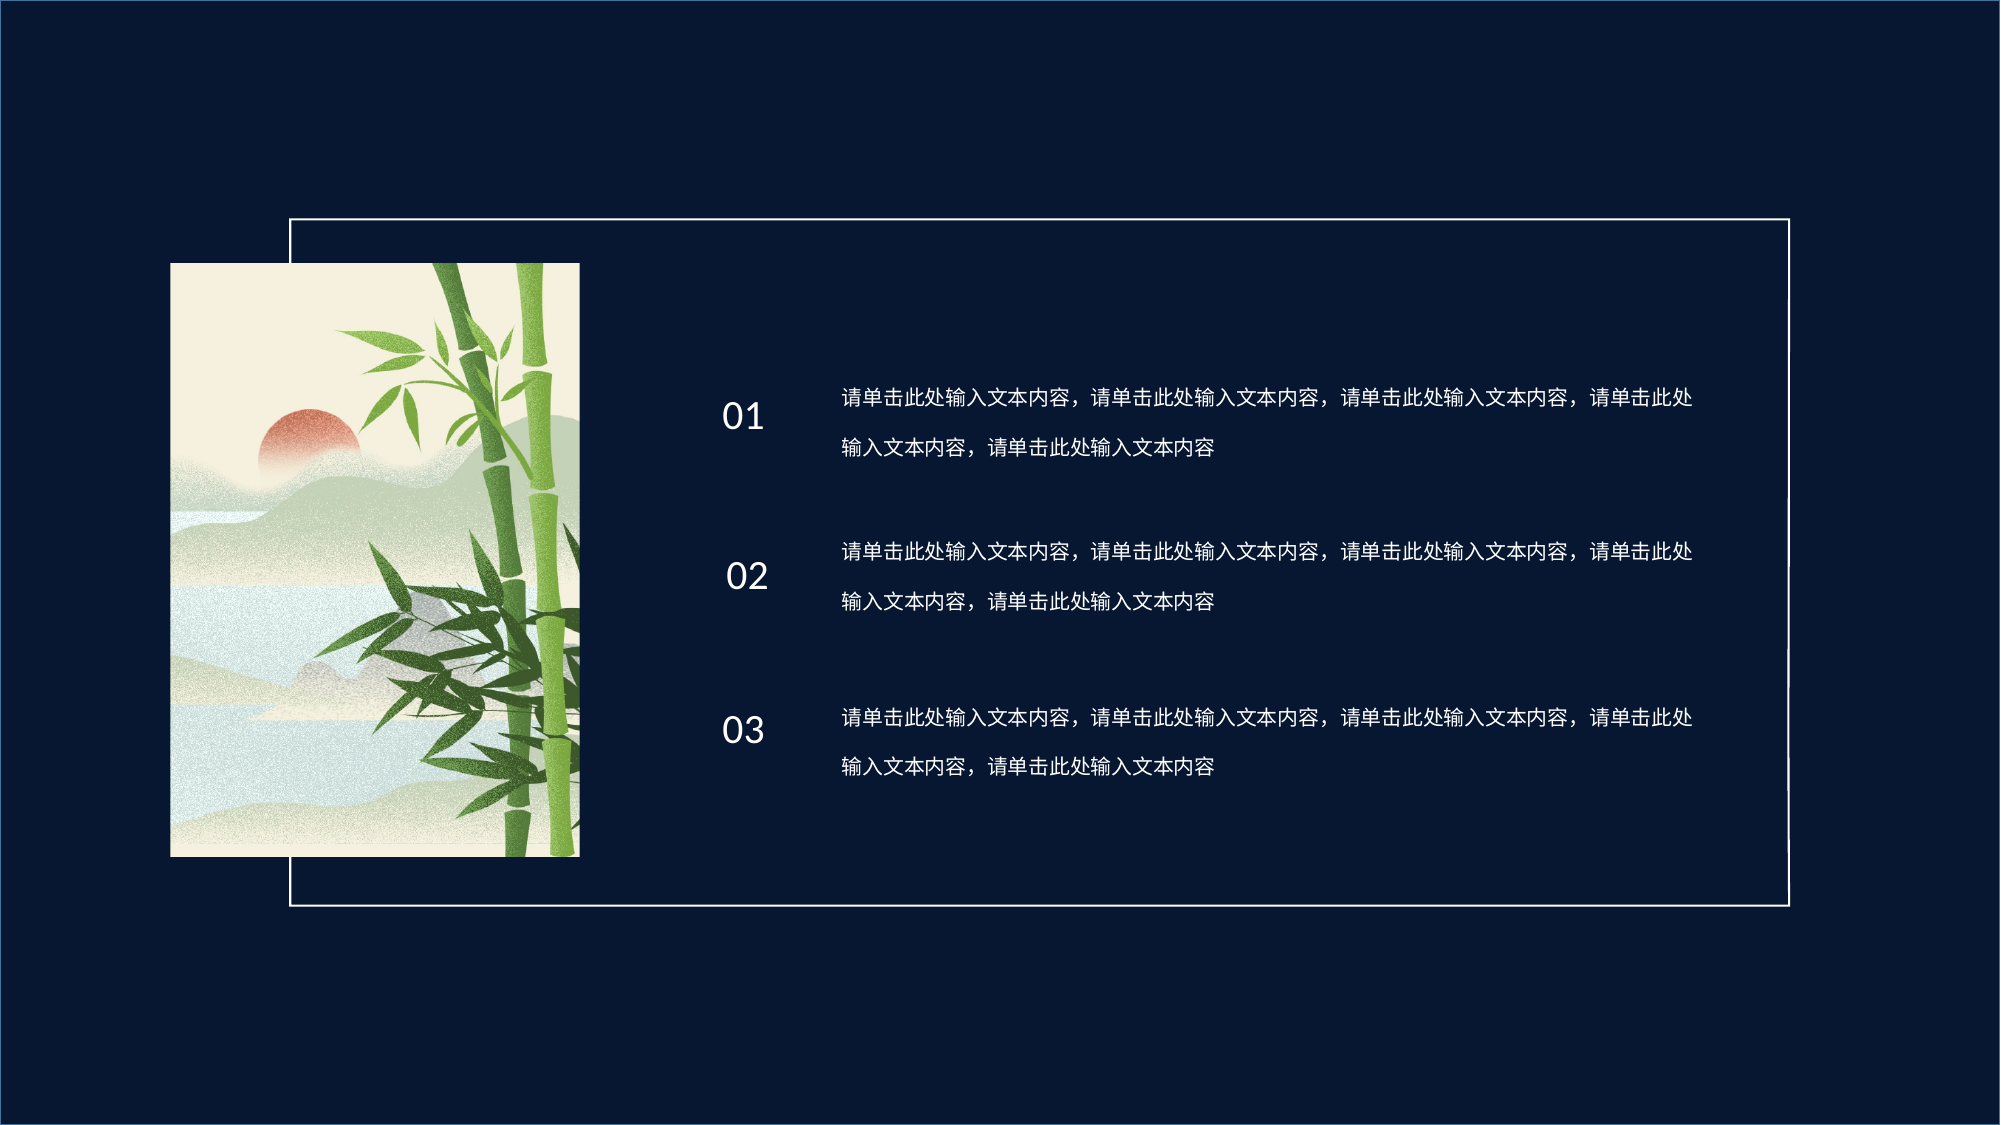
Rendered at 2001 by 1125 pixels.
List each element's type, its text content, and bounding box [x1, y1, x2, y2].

text_box [289, 218, 1791, 907]
text_box 请单击此处输入文本内容，请单击此处输入文本内容，请单击此处输入文本内容，请单击此处输入文本内容，请单击此处输入文本内容 [827, 352, 1713, 467]
text_box 请单击此处输入文本内容，请单击此处输入文本内容，请单击此处输入文本内容，请单击此处输入文本内容，请单击此处输入文本内容 [827, 506, 1713, 622]
picture [170, 263, 580, 857]
text_box 请单击此处输入文本内容，请单击此处输入文本内容，请单击此处输入文本内容，请单击此处输入文本内容，请单击此处输入文本内容 [827, 671, 1713, 787]
text_box [0, 0, 2000, 1125]
text_box 02 [711, 540, 813, 606]
text_box 03 [707, 694, 809, 760]
text_box 01 [707, 381, 809, 446]
